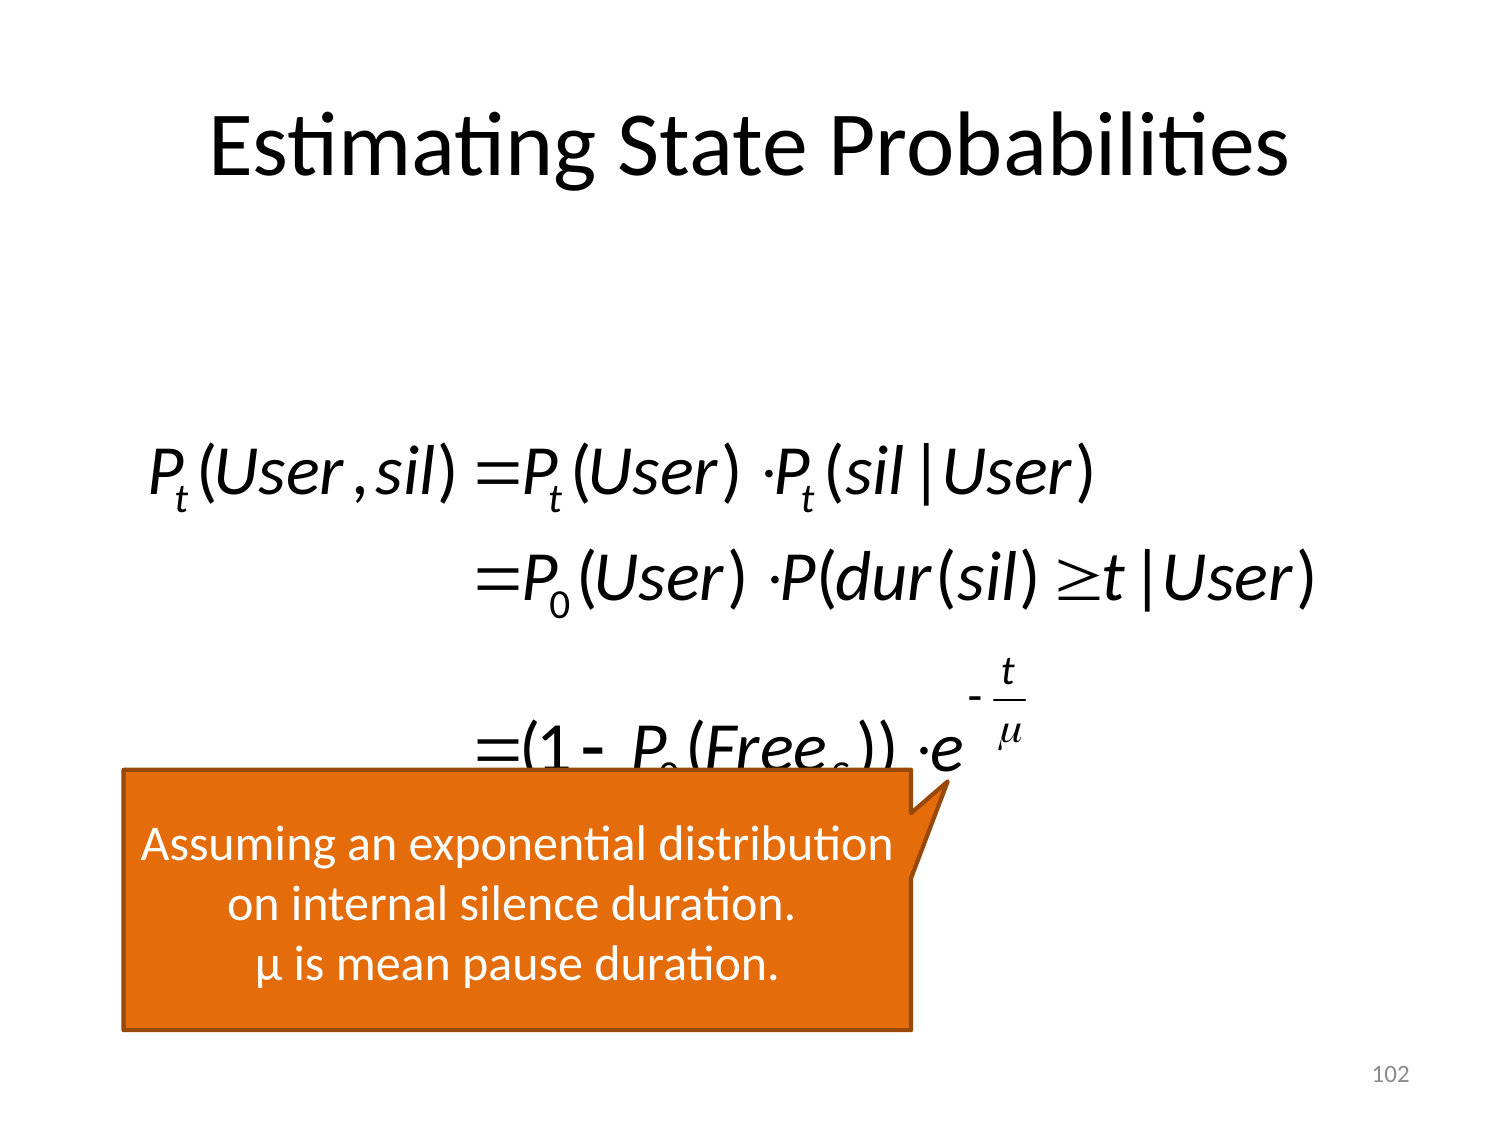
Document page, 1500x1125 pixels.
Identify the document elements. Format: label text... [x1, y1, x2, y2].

title Estimating State Probabilities [75, 45, 1425, 233]
slide_number 102 [1074, 1042, 1425, 1103]
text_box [138, 429, 1327, 807]
text_box Assuming an exponential distribution on internal silence duration. μ is mean pause duration. [121, 767, 938, 1033]
